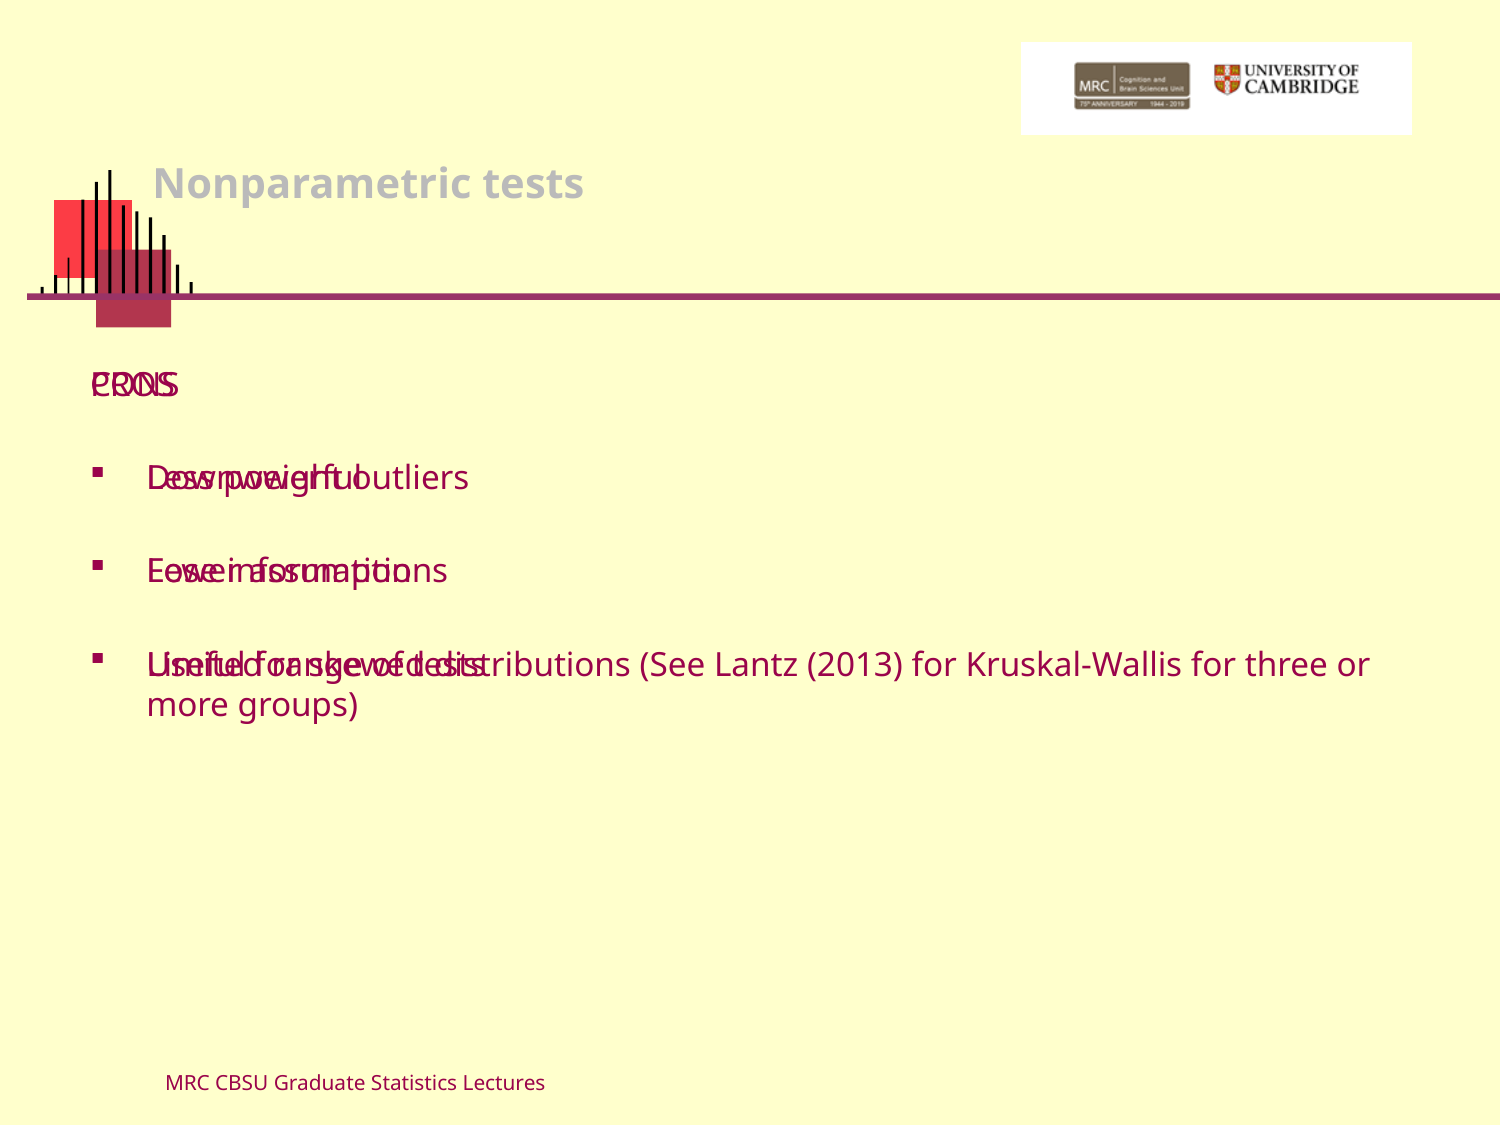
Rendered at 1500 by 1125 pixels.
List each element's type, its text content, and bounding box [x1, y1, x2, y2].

picture [1021, 42, 1412, 135]
footer MRC CBSU Graduate Statistics Lectures [149, 1062, 988, 1101]
list CONS Less powerful Lose information Limited range of tests [75, 262, 1425, 1038]
title Nonparametric tests [137, 137, 988, 233]
